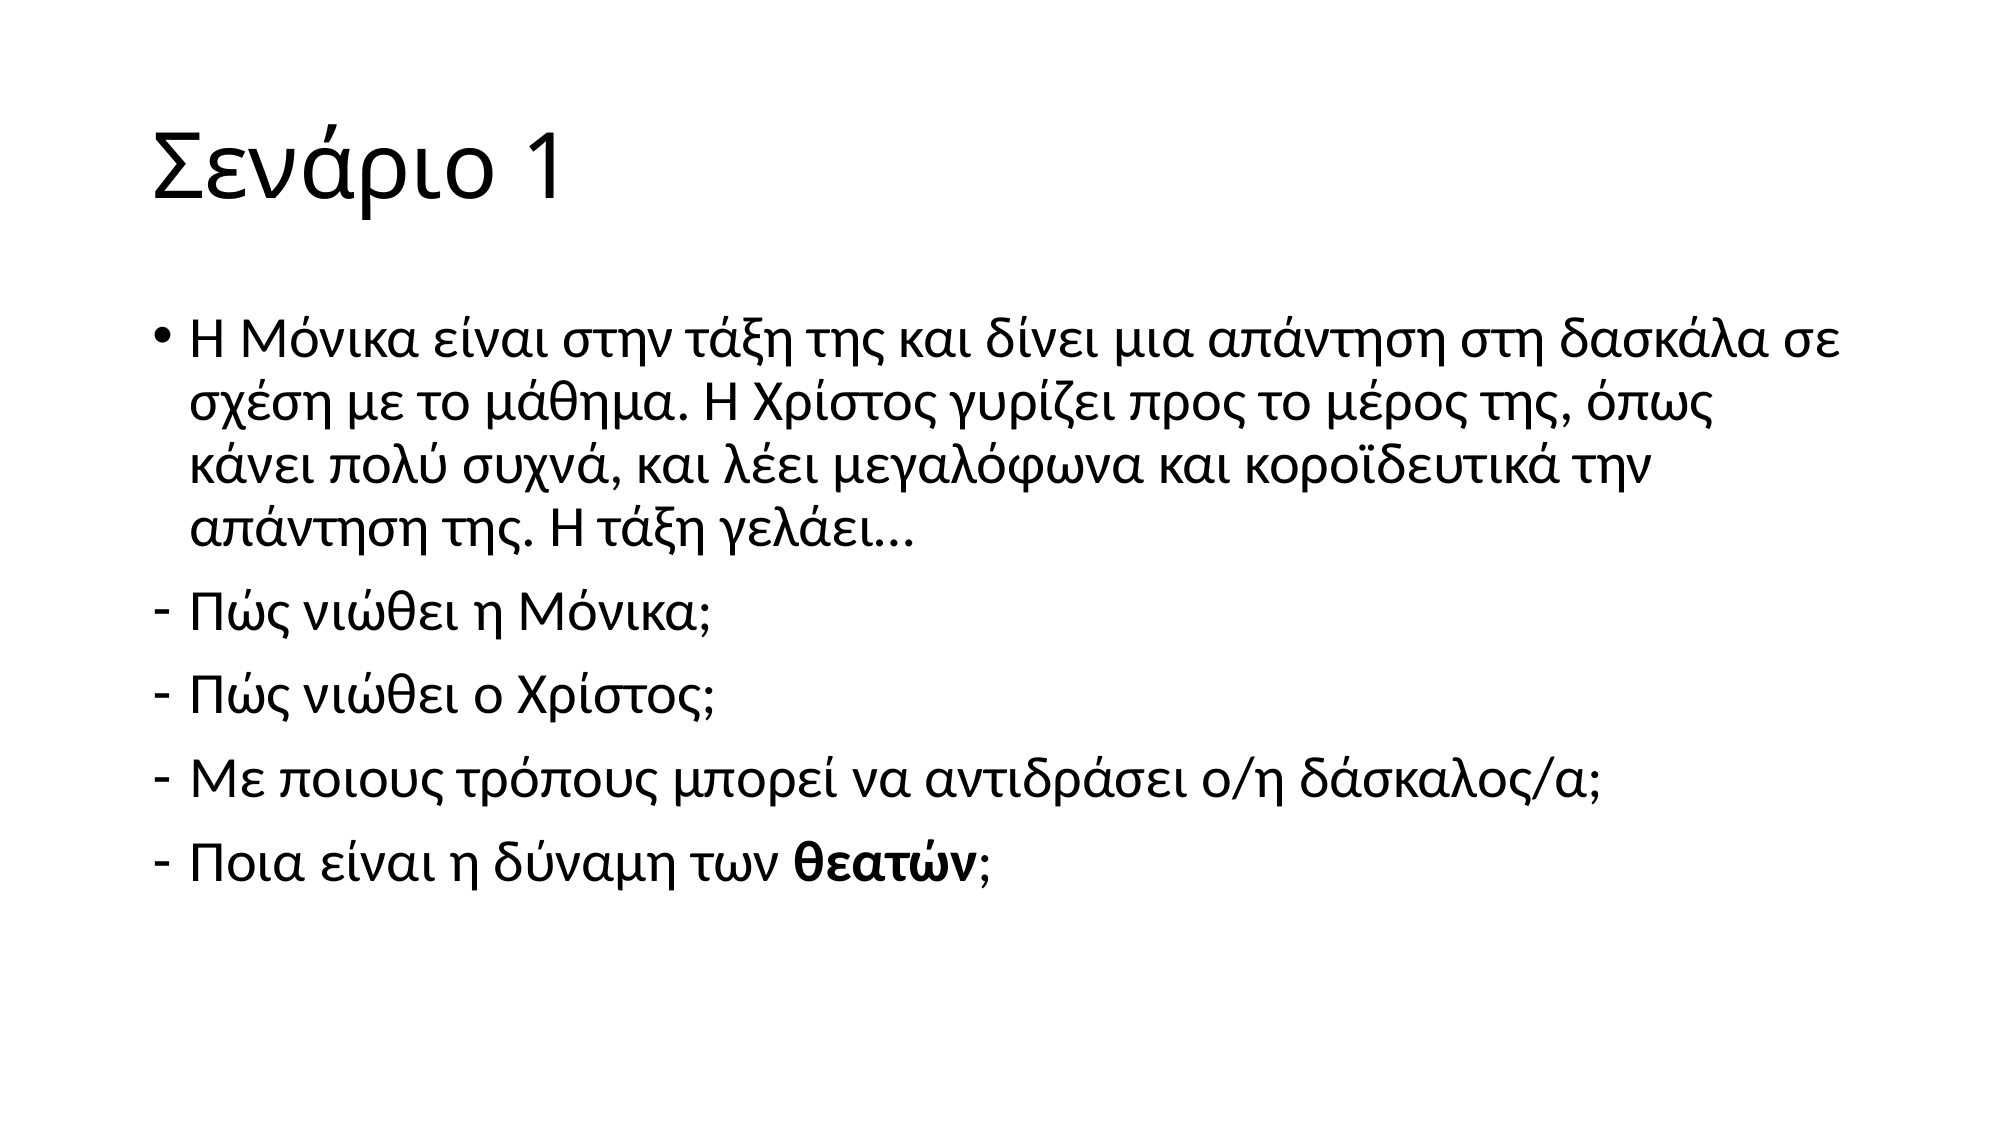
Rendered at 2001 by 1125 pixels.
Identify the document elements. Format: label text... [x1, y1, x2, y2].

title Σενάριο 1 [137, 59, 1863, 278]
list Η Μόνικα είναι στην τάξη της και δίνει μια απάντηση στη δασκάλα σε σχέση με το μάθημα. Η Χρίστος γυρίζει προς το μέρος της, όπως κάνει πολύ συχνά, και λέει μεγαλόφωνα και κοροϊδευτικά την απάντηση της. Η τάξη γελάει… Πώς νιώθει η Μόνικα; Πώς νιώθει ο Χρίστος; Με ποιους τρόπους μπορεί να αντιδράσει ο/η δάσκαλος/α; Ποια είναι η δύναμη των θεατών; [137, 299, 1863, 1014]
